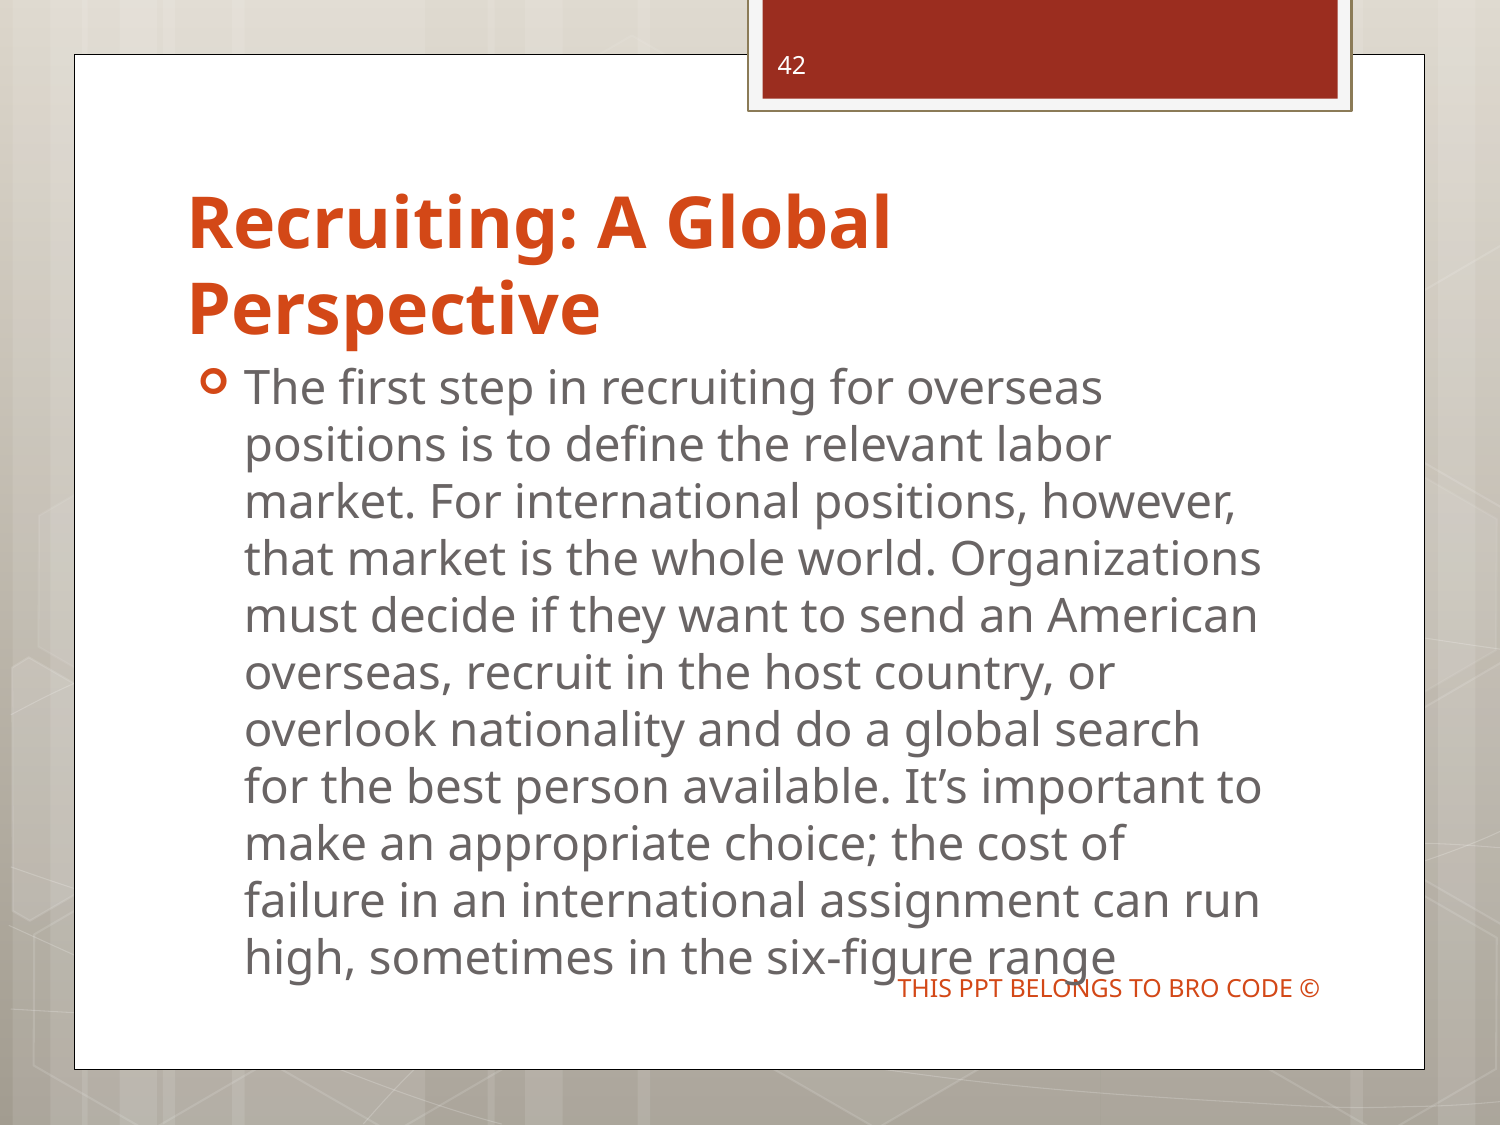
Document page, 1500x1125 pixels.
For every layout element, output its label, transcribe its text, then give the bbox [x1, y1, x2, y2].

list The first step in recruiting for overseas positions is to define the relevant labor market. For international positions, however, that market is the whole world. Organizations must decide if they want to send an American overseas, recruit in the host country, or overlook nationality and do a global search for the best person available. It’s important to make an appropriate choice; the cost of failure in an international assignment can run high, sometimes in the six-figure range [171, 350, 1283, 1000]
slide_number 42 [762, 36, 982, 97]
title Recruiting: A Global Perspective [171, 168, 1324, 357]
footer THIS PPT BELONGS TO BRO CODE © [761, 960, 1336, 1020]
